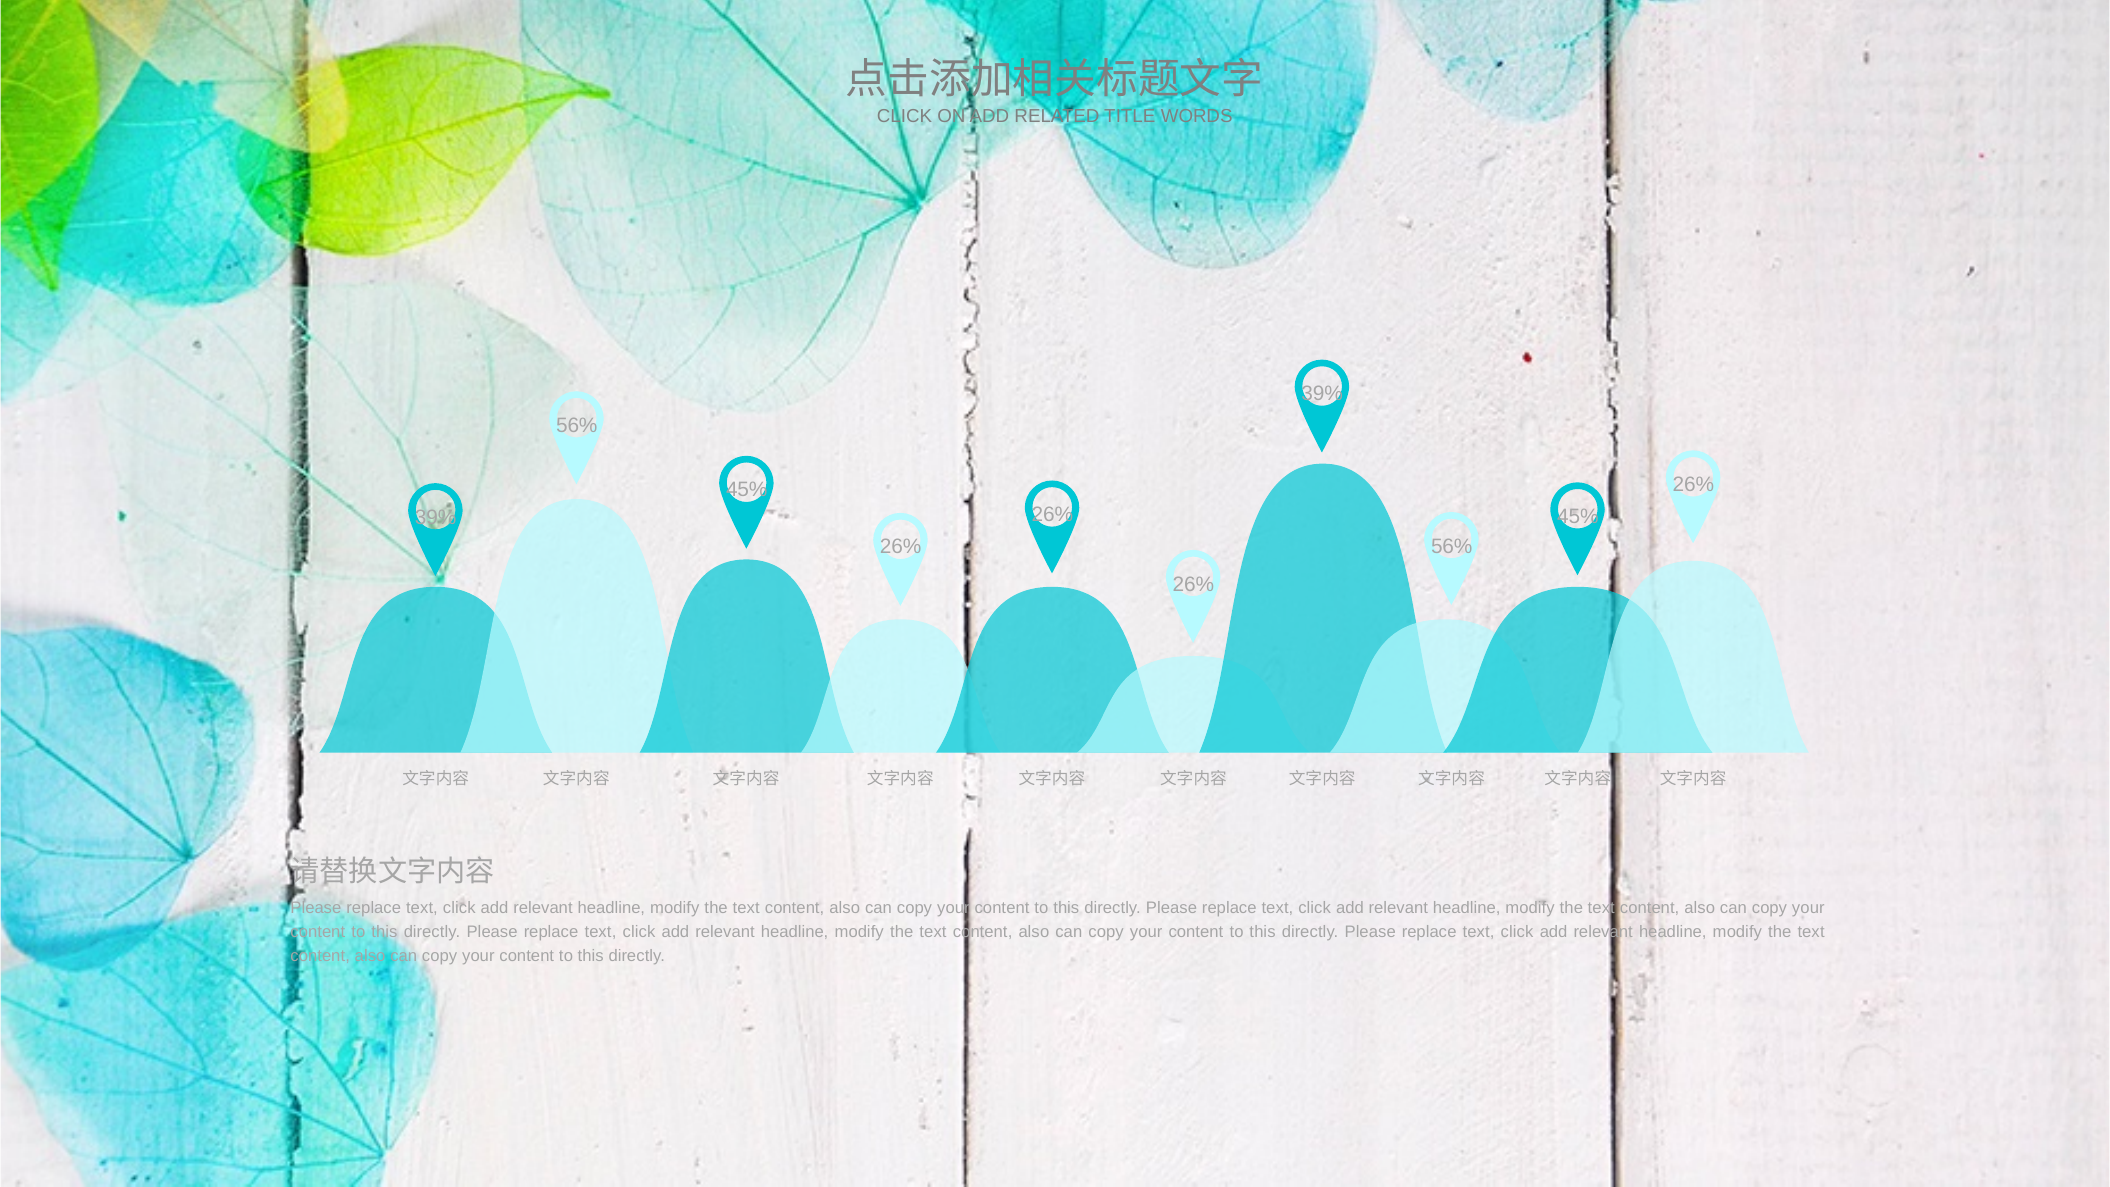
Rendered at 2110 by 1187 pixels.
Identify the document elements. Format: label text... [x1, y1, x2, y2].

text_box 点击添加相关标题文字 [803, 44, 1307, 107]
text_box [460, 499, 694, 796]
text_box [864, 512, 937, 606]
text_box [1329, 619, 1443, 796]
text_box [1443, 586, 1577, 796]
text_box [935, 586, 1169, 796]
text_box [1541, 482, 1614, 576]
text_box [1448, 511, 1488, 586]
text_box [639, 559, 854, 796]
text_box 请替换文字内容 [290, 845, 506, 888]
text_box CLICK ON ADD RELATED TITLE WORDS [852, 95, 1257, 130]
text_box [710, 455, 783, 549]
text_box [1286, 359, 1359, 453]
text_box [1016, 480, 1089, 574]
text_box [1577, 560, 1809, 796]
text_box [1657, 450, 1730, 544]
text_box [1157, 549, 1199, 643]
text_box Please replace text, click add relevant headline, modify the text content, also can copy your content to this directly. Please replace text, click add relevant headline, modify the text content, also can copy your content to this directly. Please replace text, click add relevant headline, modify the text content, also can copy your content to this directly. Please replace text, click add relevant headline, modify the text content, also can copy your content to this directly. [290, 892, 1828, 965]
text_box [800, 619, 935, 796]
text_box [540, 391, 613, 485]
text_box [399, 483, 472, 577]
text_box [1199, 463, 1448, 796]
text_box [319, 586, 553, 798]
picture [0, 0, 2110, 1187]
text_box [1077, 656, 1199, 796]
